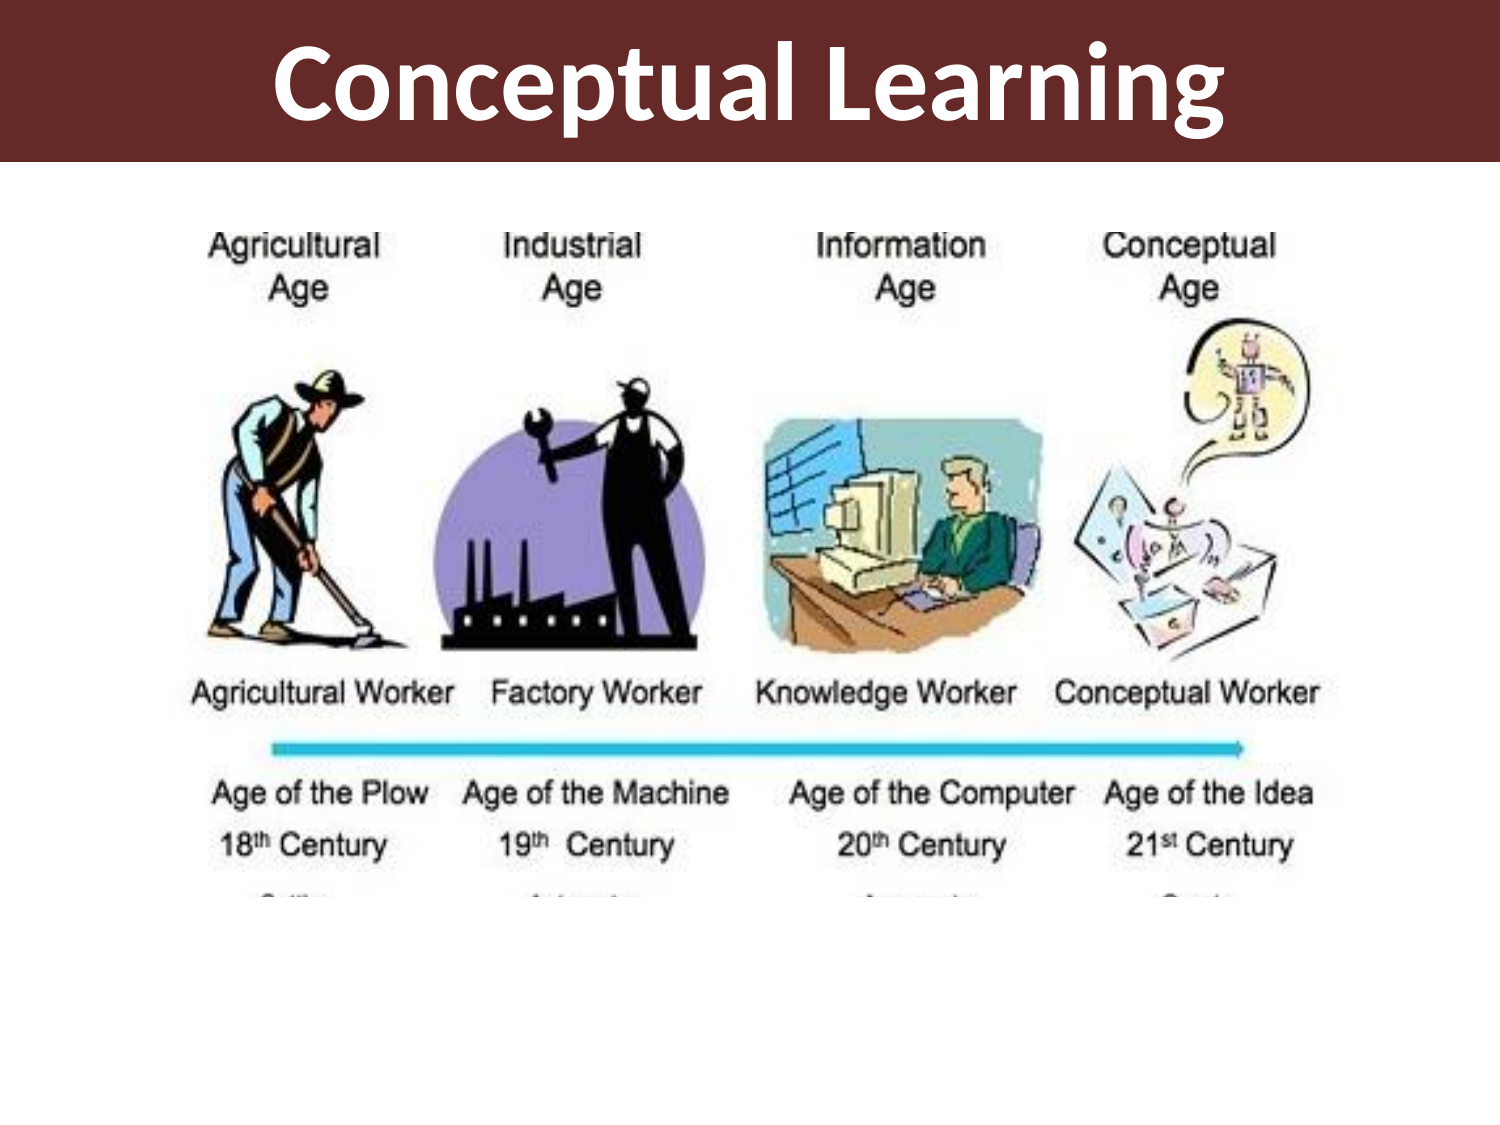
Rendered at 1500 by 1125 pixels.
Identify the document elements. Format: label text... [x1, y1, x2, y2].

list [124, 232, 1363, 897]
text_box Conceptual Learning [0, 0, 1500, 162]
